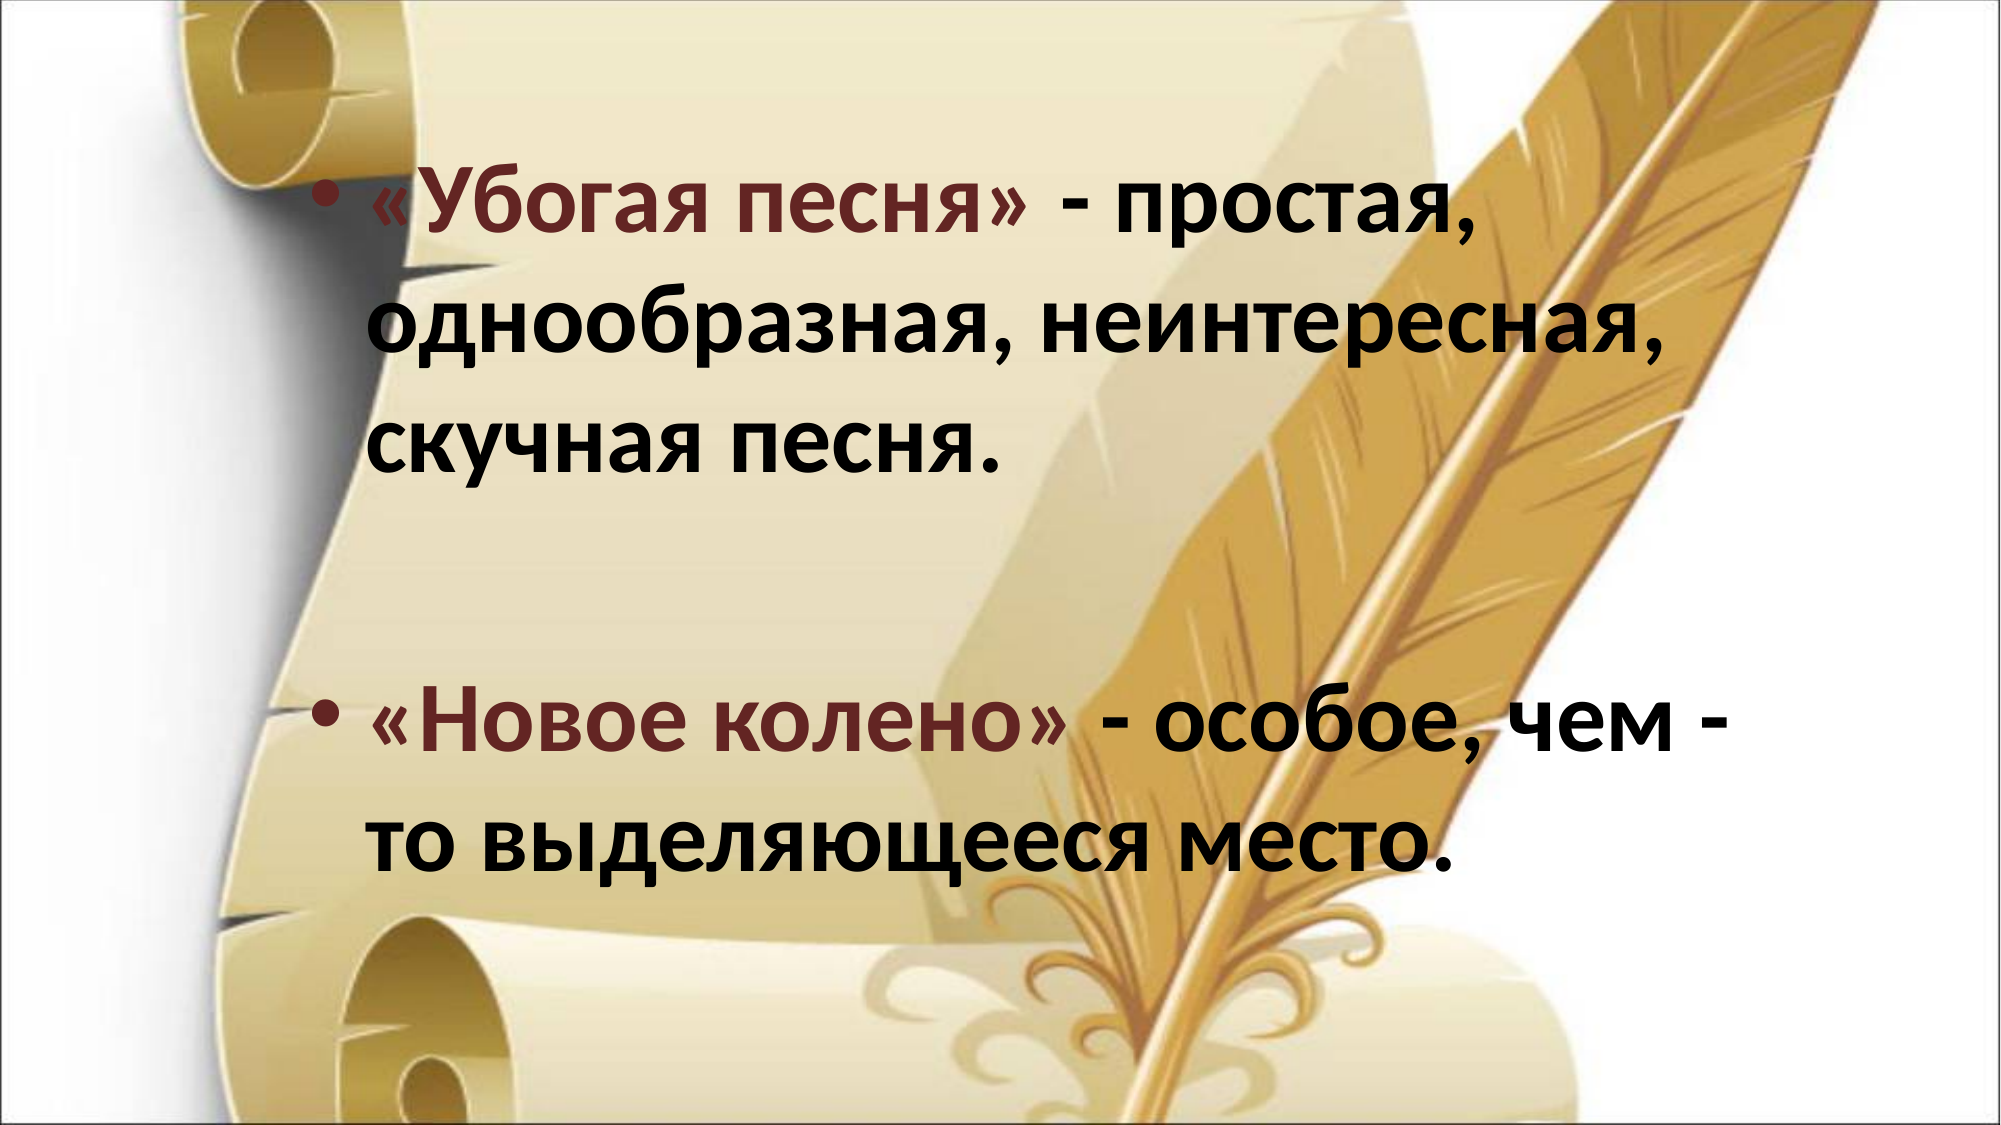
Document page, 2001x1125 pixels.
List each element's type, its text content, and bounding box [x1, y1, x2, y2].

picture [0, 0, 2001, 1125]
list «Убогая песня» - простая, однообразная, неинтересная, скучная песня. «Новое колено» - особое, чем - то выделяющееся место. [293, 124, 1771, 1005]
